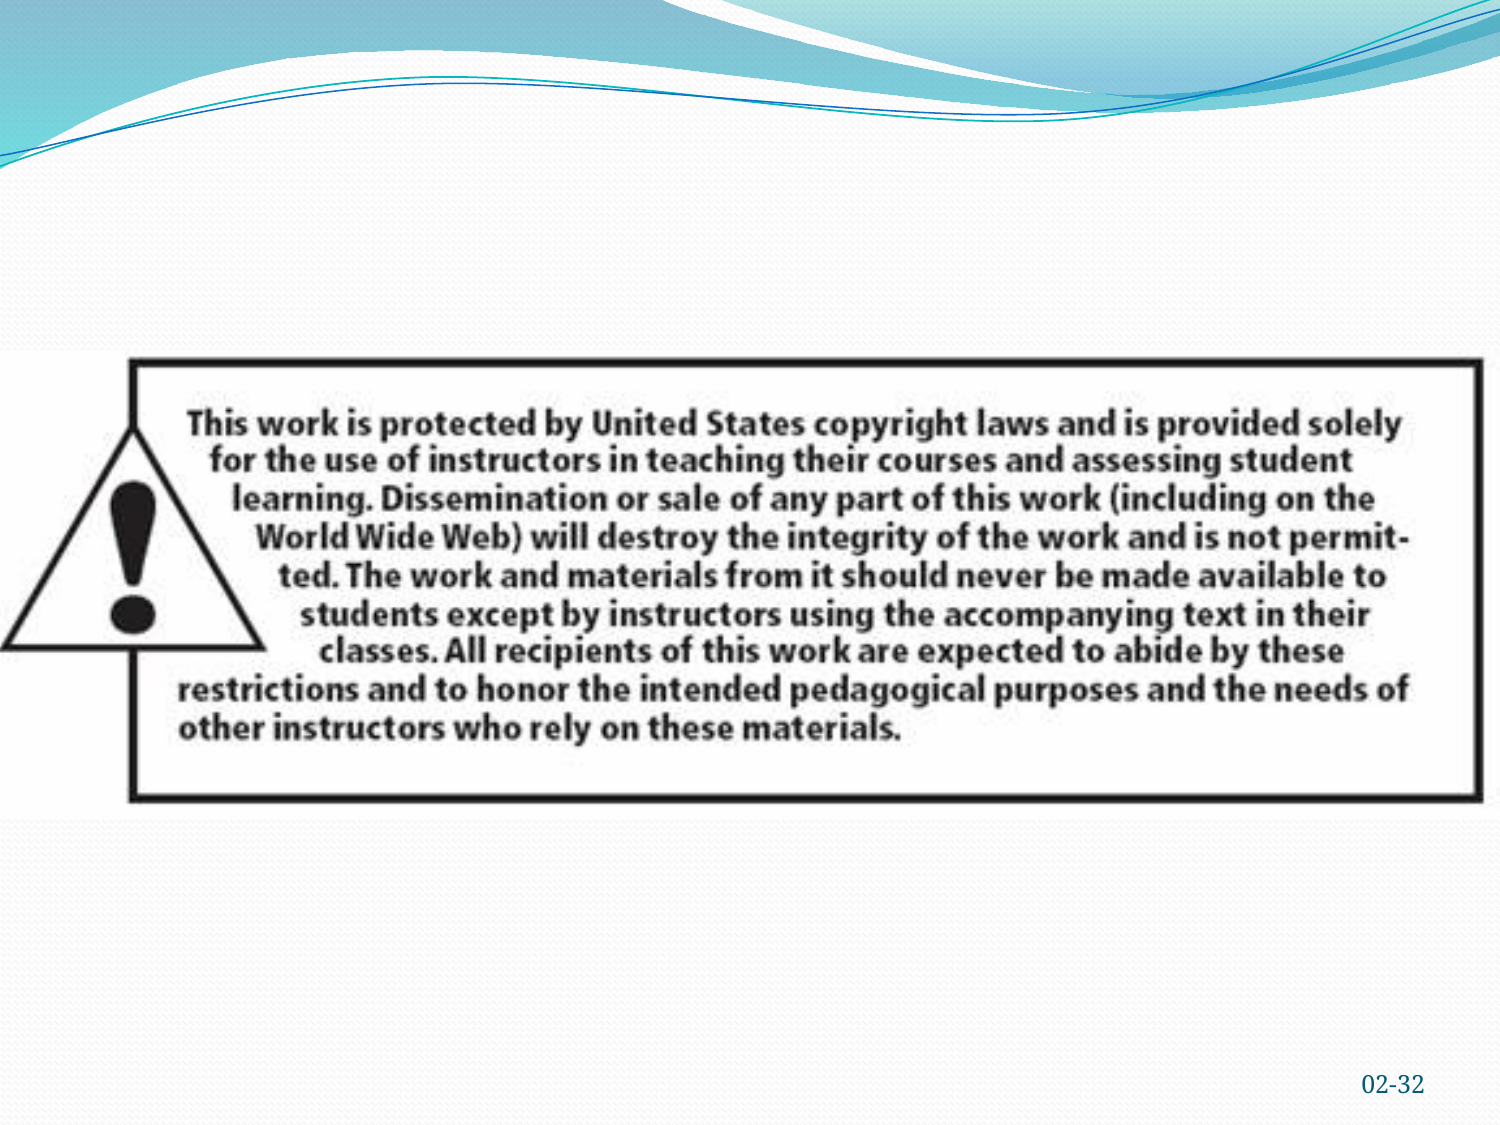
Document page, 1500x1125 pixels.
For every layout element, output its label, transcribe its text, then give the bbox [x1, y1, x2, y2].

slide_number 02-32 [1299, 1042, 1425, 1103]
picture [0, 350, 1500, 820]
